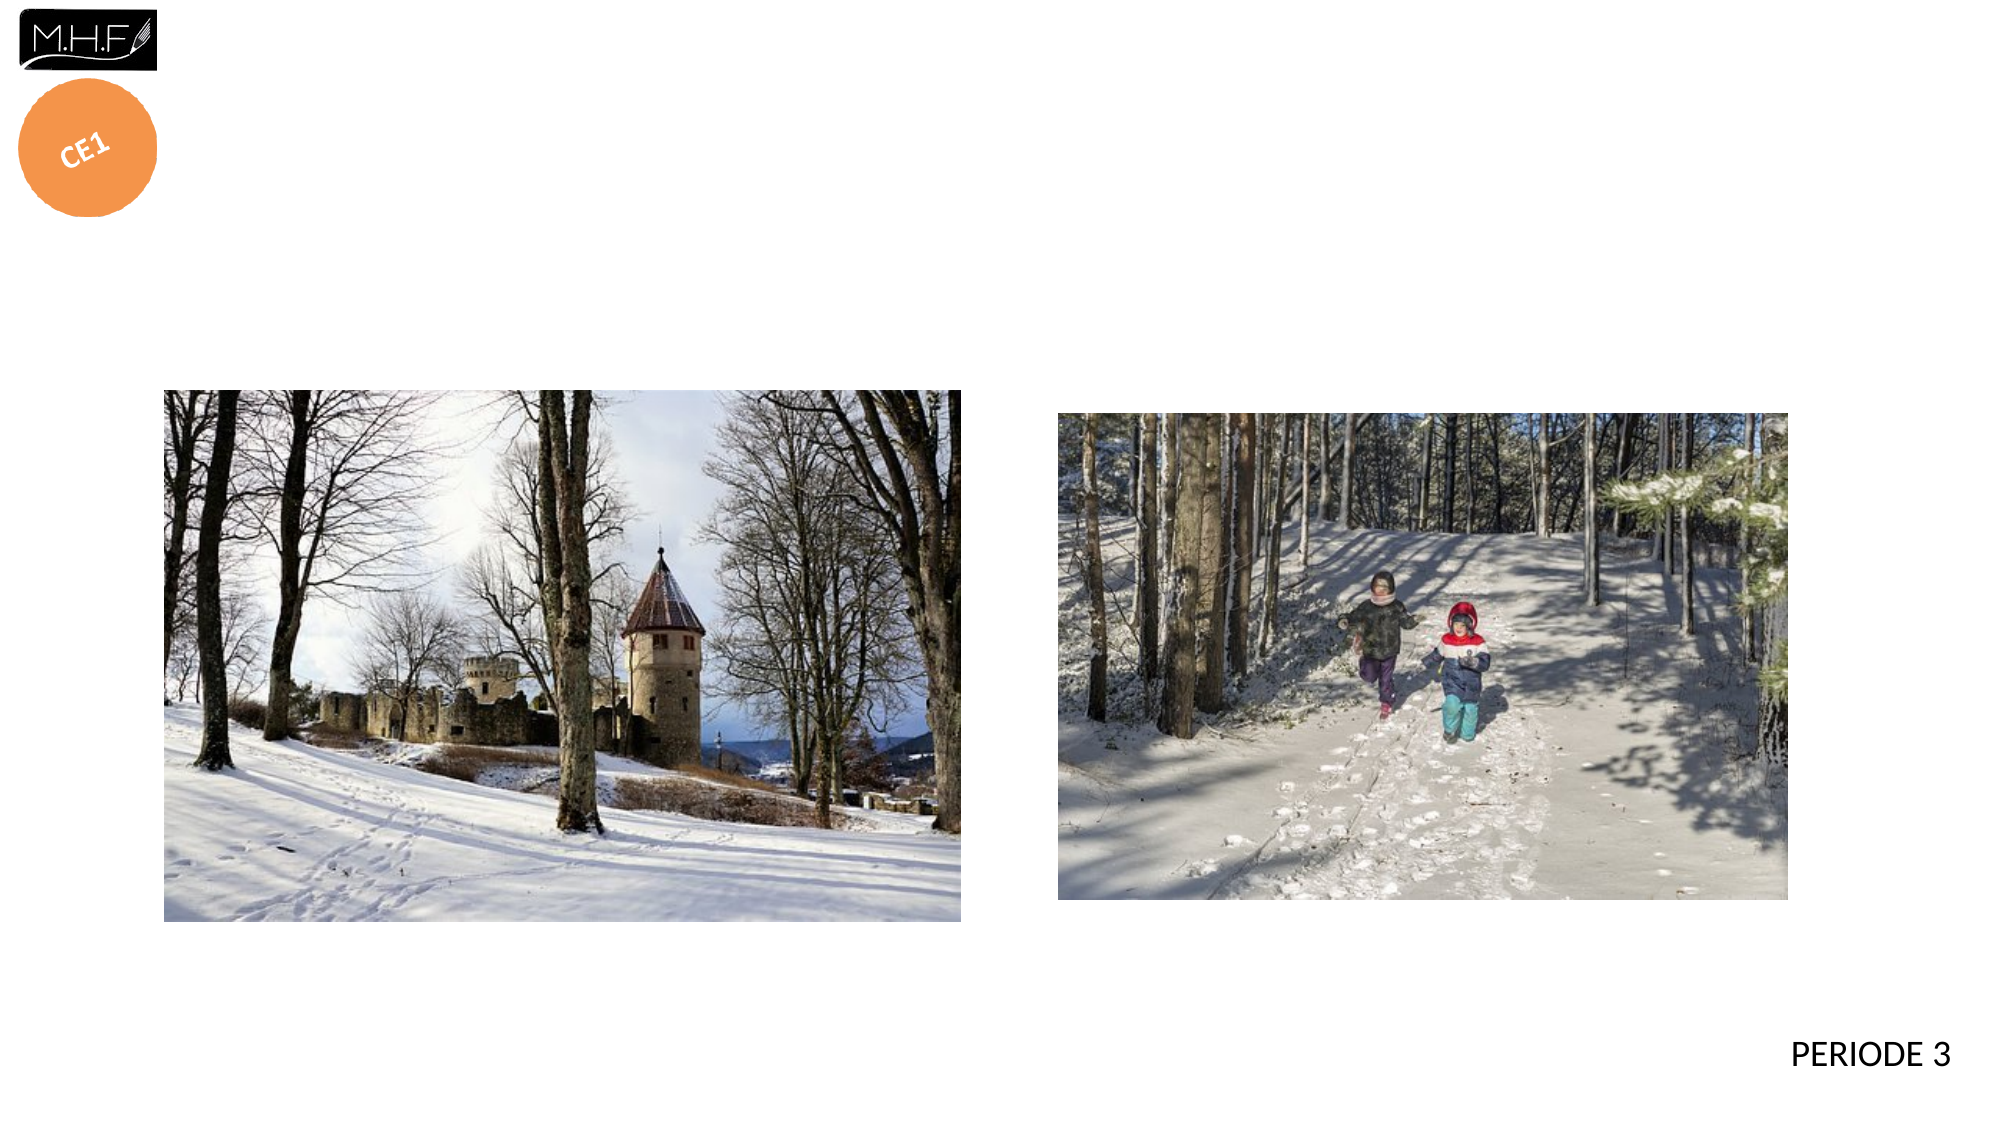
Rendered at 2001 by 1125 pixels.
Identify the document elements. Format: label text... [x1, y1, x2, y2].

picture [1058, 413, 1788, 900]
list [163, 390, 961, 922]
text_box PERIODE 3 [1362, 1021, 1967, 1082]
picture [18, 78, 157, 218]
picture [16, 7, 157, 74]
